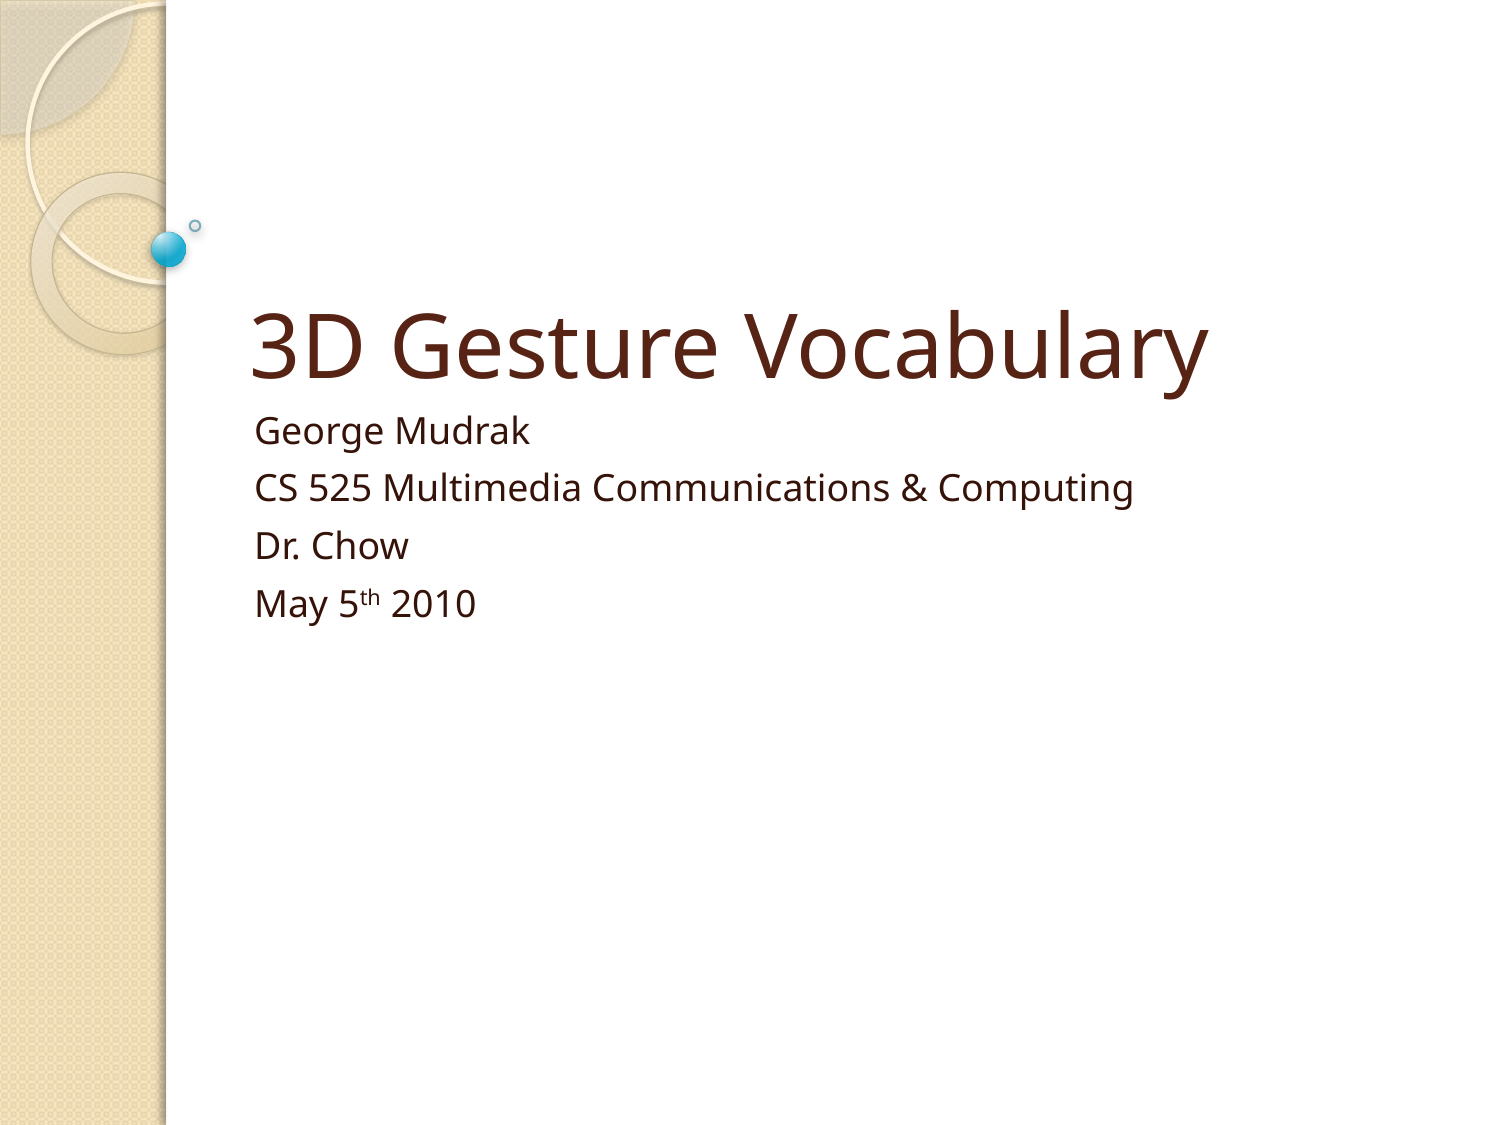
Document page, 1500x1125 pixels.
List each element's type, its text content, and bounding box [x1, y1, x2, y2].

title 3D Gesture Vocabulary [234, 162, 1450, 404]
subtitle George Mudrak CS 525 Multimedia Communications & Computing Dr. Chow May 5th 2010 [234, 406, 1450, 695]
